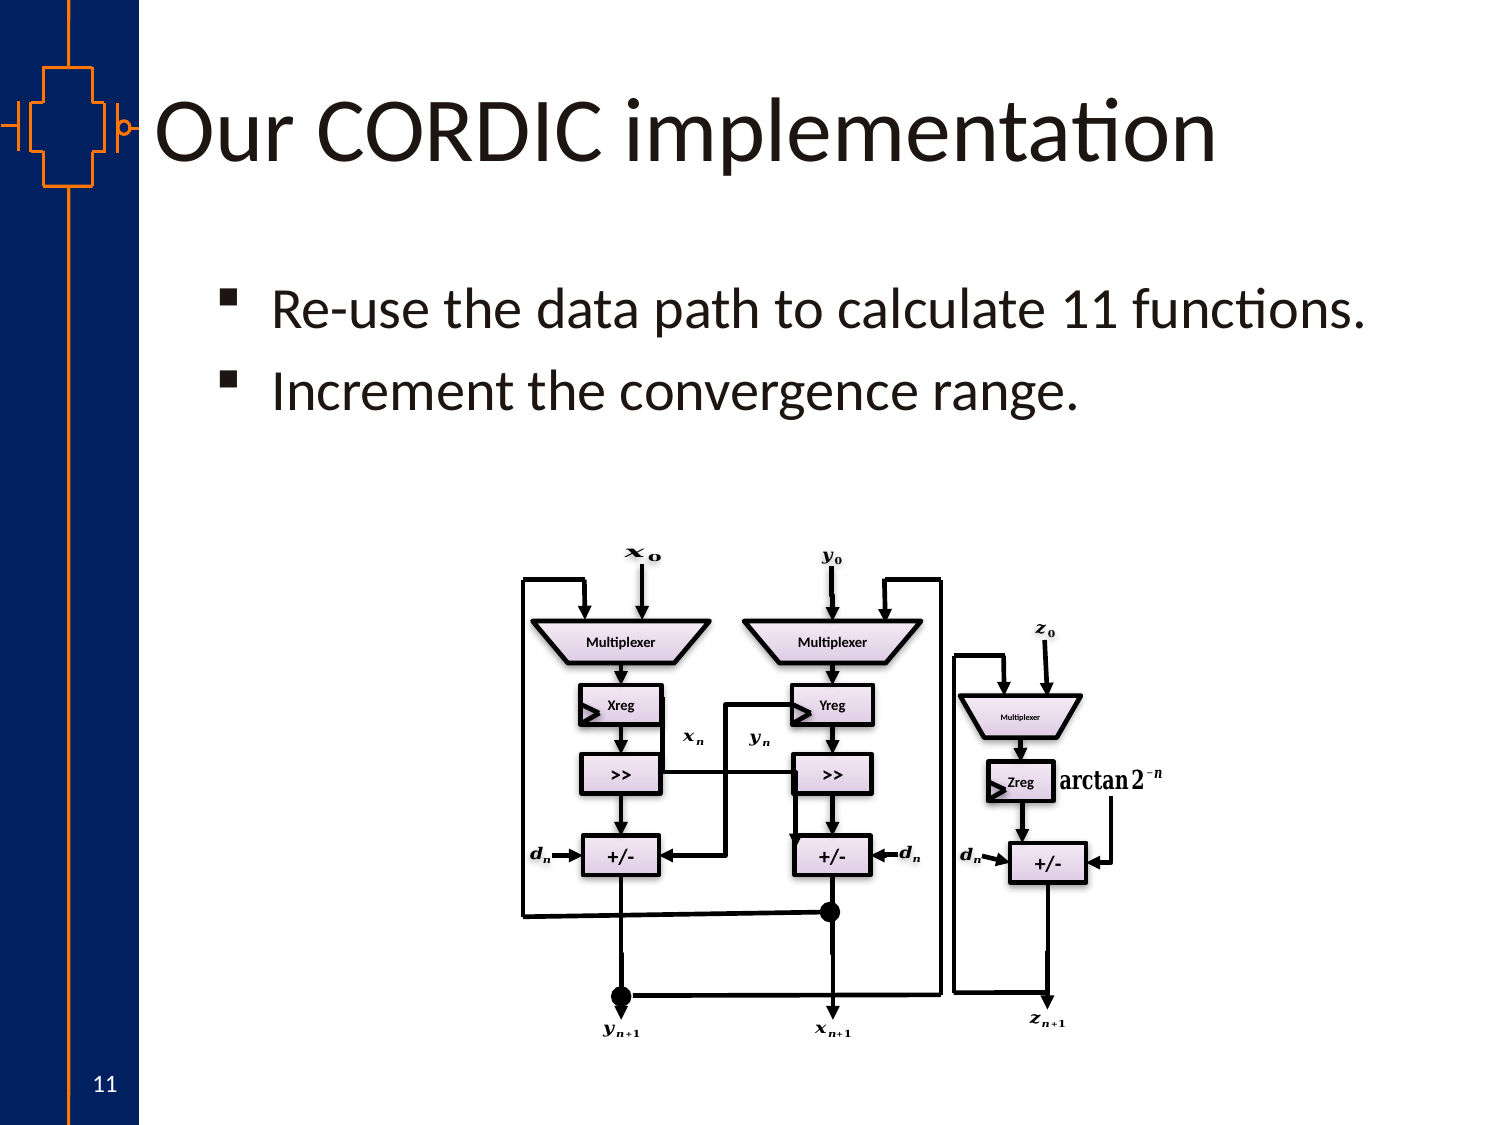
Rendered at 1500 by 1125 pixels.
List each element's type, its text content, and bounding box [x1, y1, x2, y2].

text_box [522, 543, 1163, 1041]
slide_number 11 [77, 1052, 140, 1113]
title Our CORDIC implementation [139, 0, 1500, 188]
list Re-use the data path to calculate 11 functions. Increment the convergence range. [200, 262, 1425, 988]
